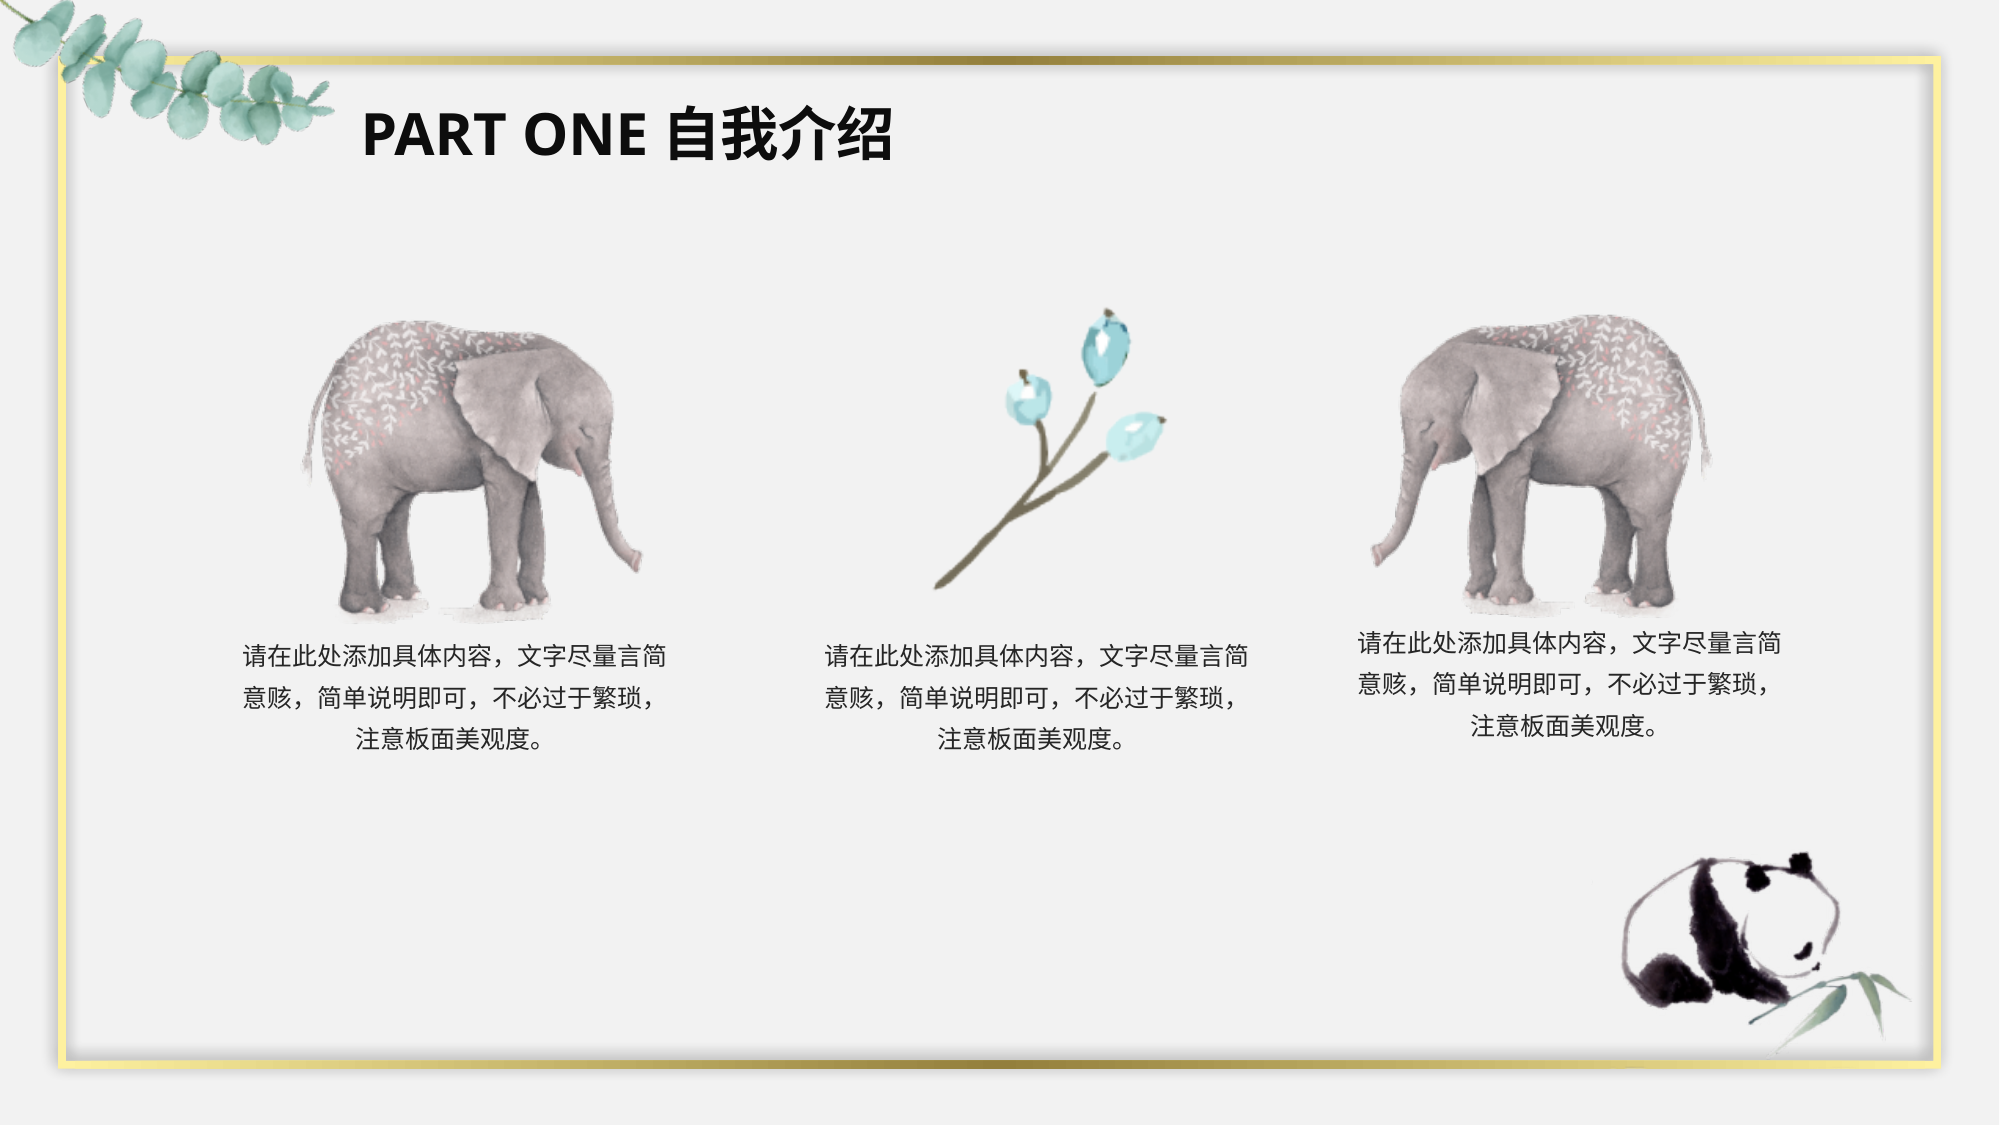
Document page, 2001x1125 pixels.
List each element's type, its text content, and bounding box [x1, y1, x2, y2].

text_box 请在此处添加具体内容，文字尽量言简意赅，简单说明即可，不必过于繁琐，注意板面美观度。 [824, 628, 1251, 762]
text_box [57, 55, 1942, 1070]
picture [0, 0, 349, 233]
picture [876, 288, 1220, 632]
text_box PART ONE自我介绍 [348, 91, 1045, 173]
text_box 请在此处添加具体内容，文字尽量言简意赅，简单说明即可，不必过于繁琐，注意板面美观度。 [242, 628, 669, 762]
picture [1591, 761, 1923, 1069]
picture [276, 301, 659, 646]
text_box [0, 0, 2000, 1125]
picture [1355, 295, 1738, 640]
text_box 请在此处添加具体内容，文字尽量言简意赅，简单说明即可，不必过于繁琐，注意板面美观度。 [1357, 615, 1784, 748]
